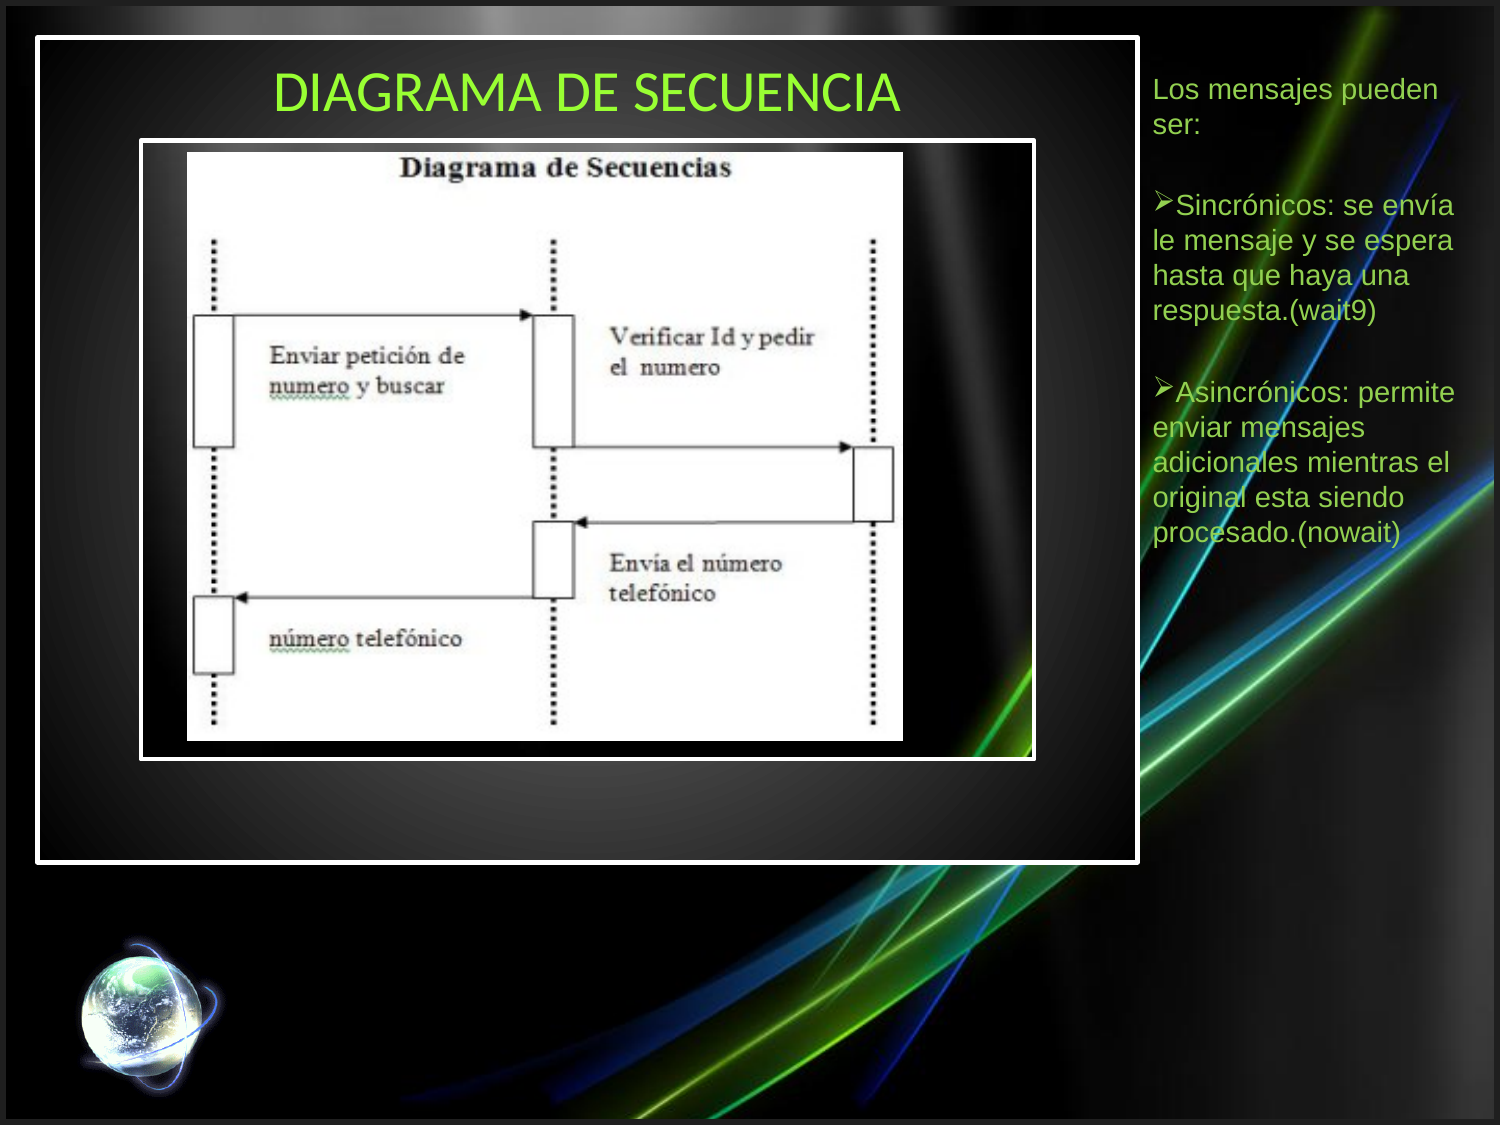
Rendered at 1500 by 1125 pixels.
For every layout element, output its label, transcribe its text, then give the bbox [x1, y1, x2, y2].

list Los mensajes pueden ser: Sincrónicos: se envía le mensaje y se espera hasta que haya una respuesta.(wait9) Asincrónicos: permite enviar mensajes adicionales mientras el original esta siendo procesado.(nowait) [1137, 62, 1500, 825]
picture [143, 143, 1032, 757]
picture [6, 6, 1494, 1119]
title DIAGRAMA DE SECUENCIA [137, 37, 1038, 131]
